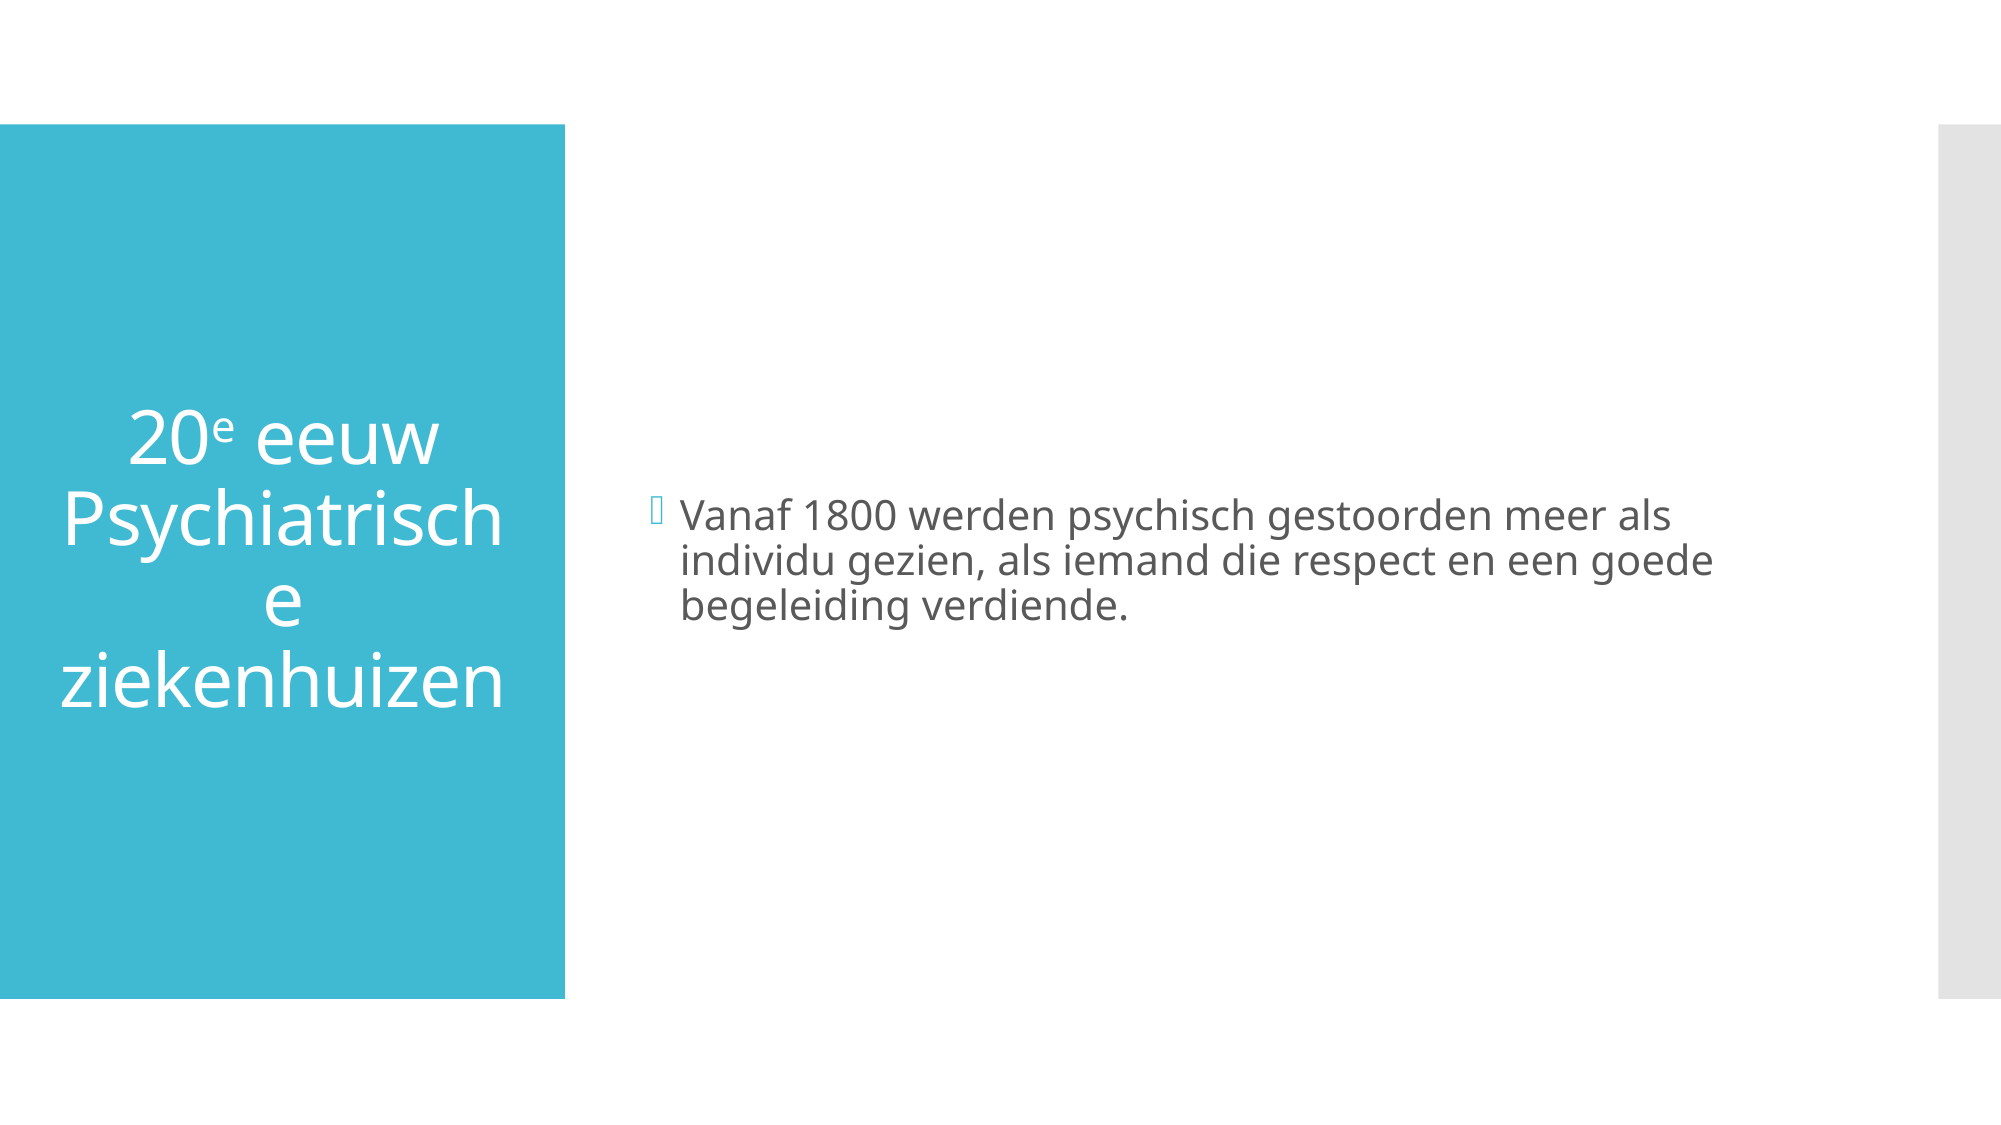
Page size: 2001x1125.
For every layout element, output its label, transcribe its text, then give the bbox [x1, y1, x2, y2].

title 20e eeuw Psychiatrische ziekenhuizen [41, 184, 525, 940]
list Vanaf 1800 werden psychisch gestoorden meer als individu gezien, als iemand die respect en een goede begeleiding verdiende. [634, 141, 1835, 982]
